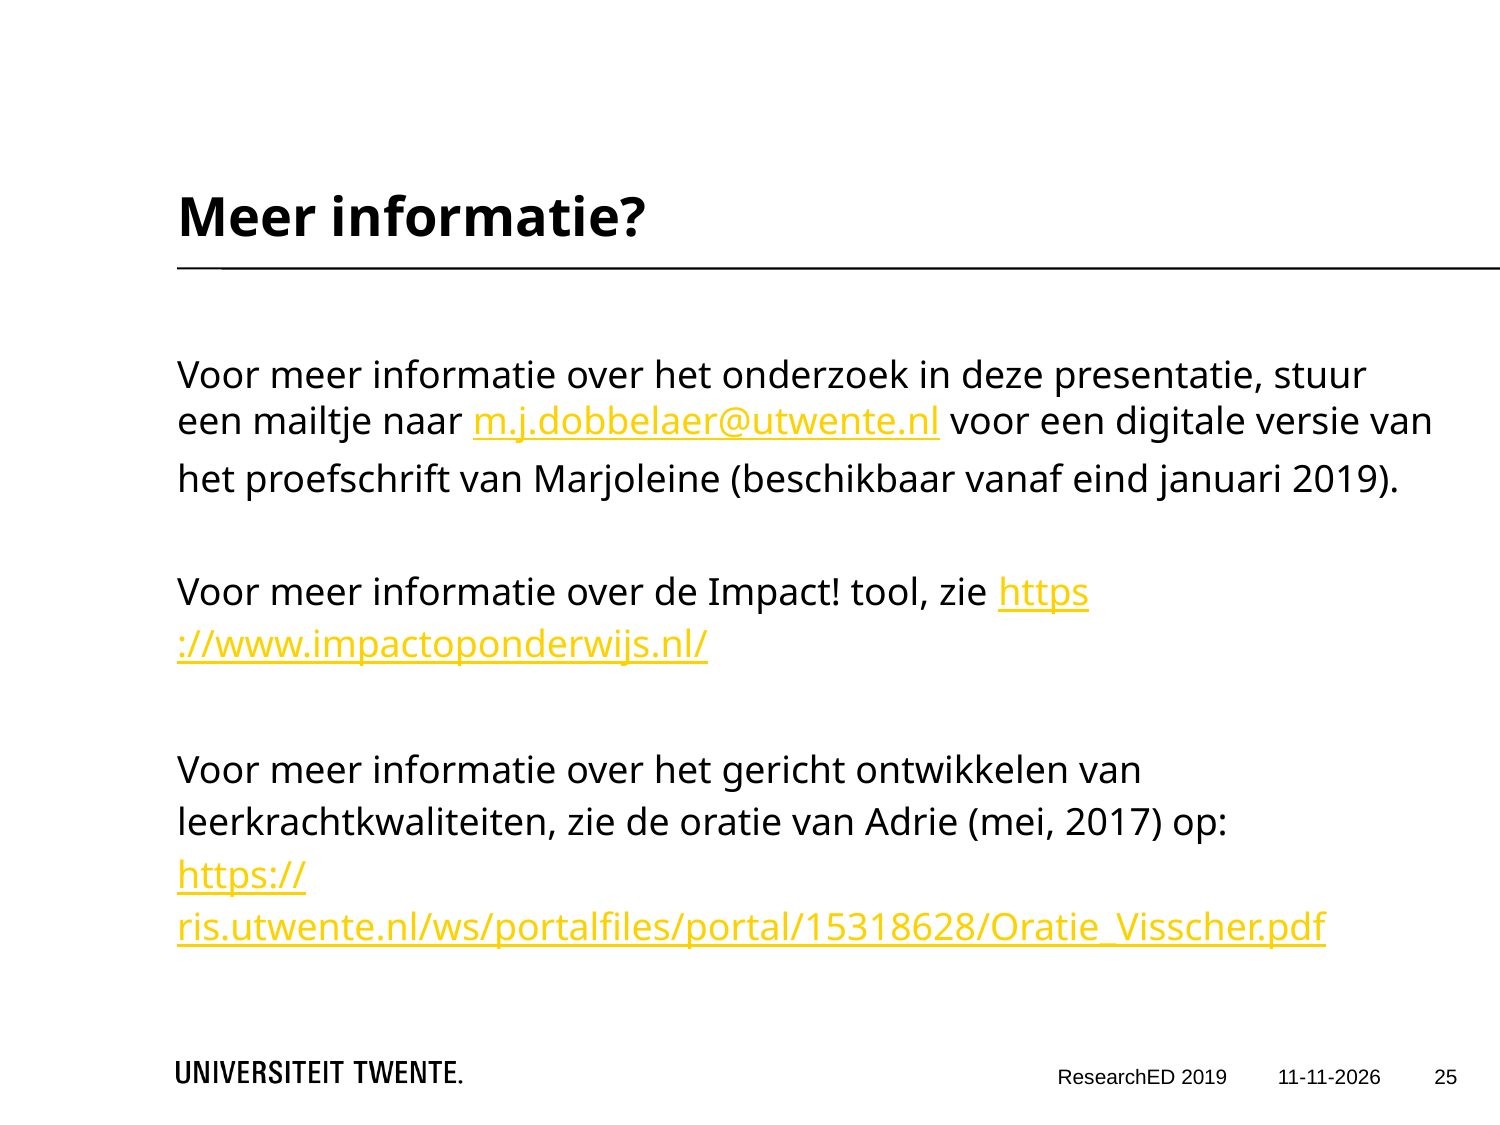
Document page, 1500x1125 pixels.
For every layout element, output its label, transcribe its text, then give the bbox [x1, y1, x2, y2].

footer ResearchED 2019 [580, 1049, 1243, 1125]
list Voor meer informatie over het onderzoek in deze presentatie, stuur een mailtje naar m.j.dobbelaer@utwente.nl voor een digitale versie van het proefschrift van Marjoleine (beschikbaar vanaf eind januari 2019). Voor meer informatie over de Impact! tool, zie https://www.impactoponderwijs.nl/ Voor meer informatie over het gericht ontwikkelen van leerkrachtkwaliteiten, zie de oratie van Adrie (mei, 2017) op: https://ris.utwente.nl/ws/portalfiles/portal/15318628/Oratie_Visscher.pdf [177, 336, 1458, 1024]
title Meer informatie? [177, 59, 1458, 248]
slide_number 25 [1395, 1049, 1458, 1125]
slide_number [1243, 1049, 1395, 1125]
picture [154, 1039, 482, 1105]
